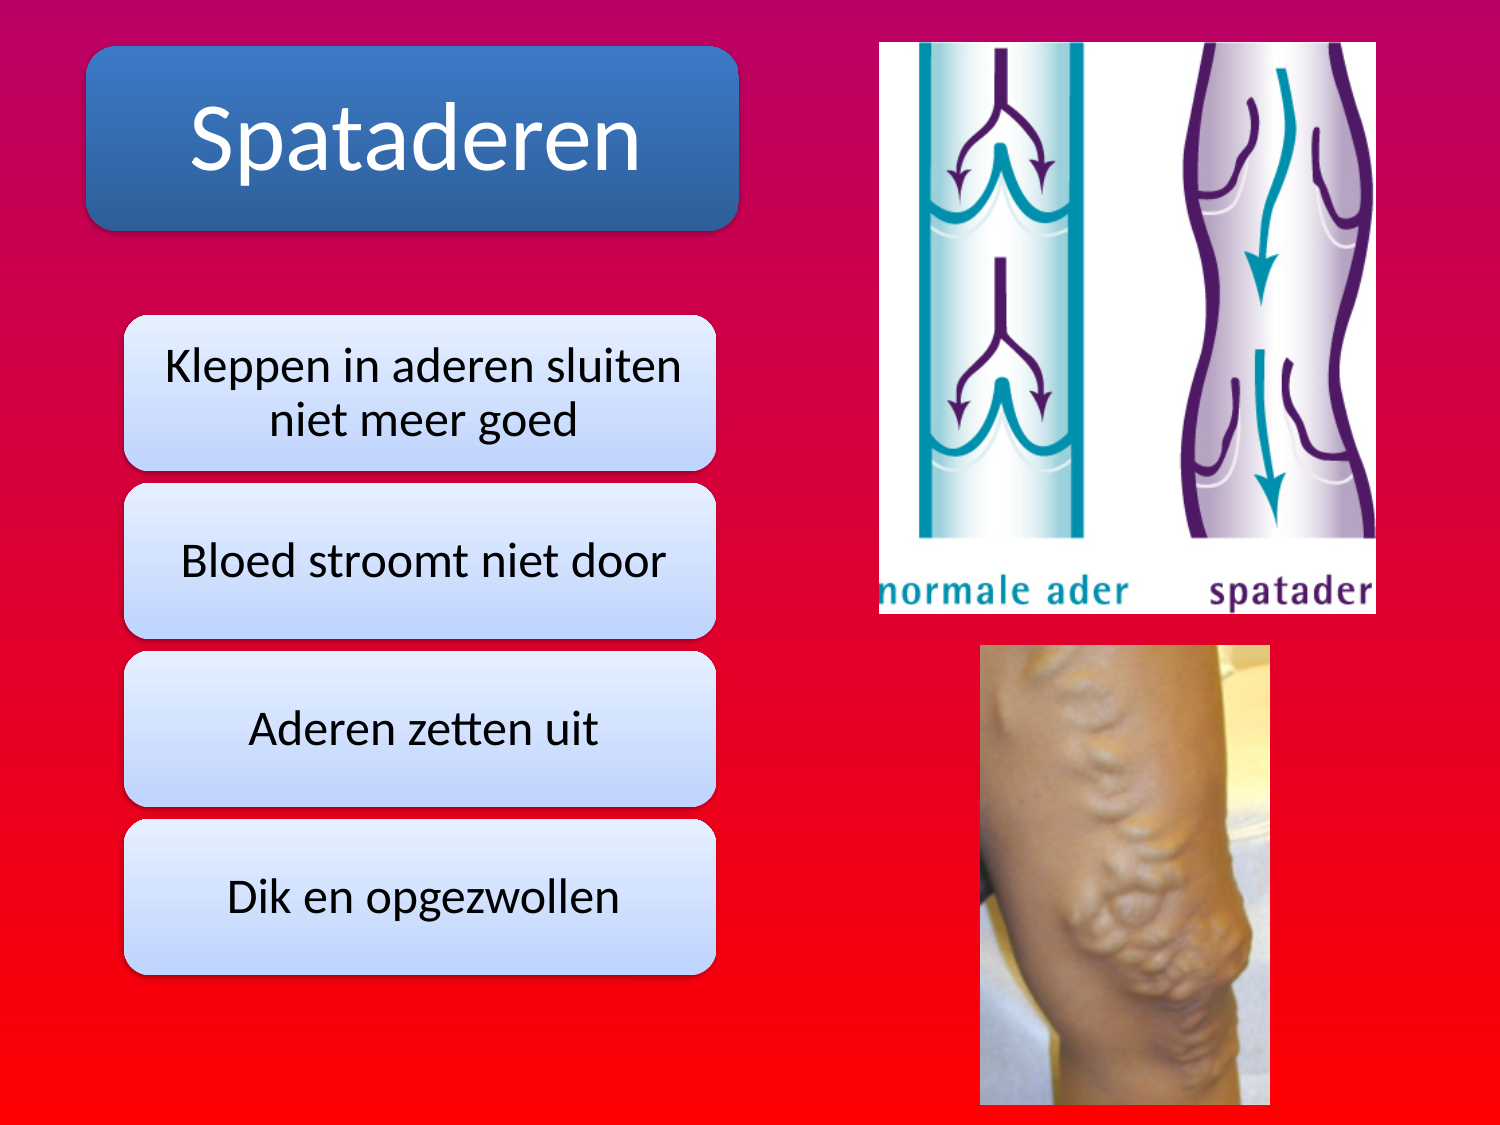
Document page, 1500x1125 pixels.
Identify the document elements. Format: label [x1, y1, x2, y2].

picture [979, 644, 1271, 1106]
picture [879, 42, 1376, 614]
list [123, 305, 717, 985]
text_box [74, 44, 751, 233]
